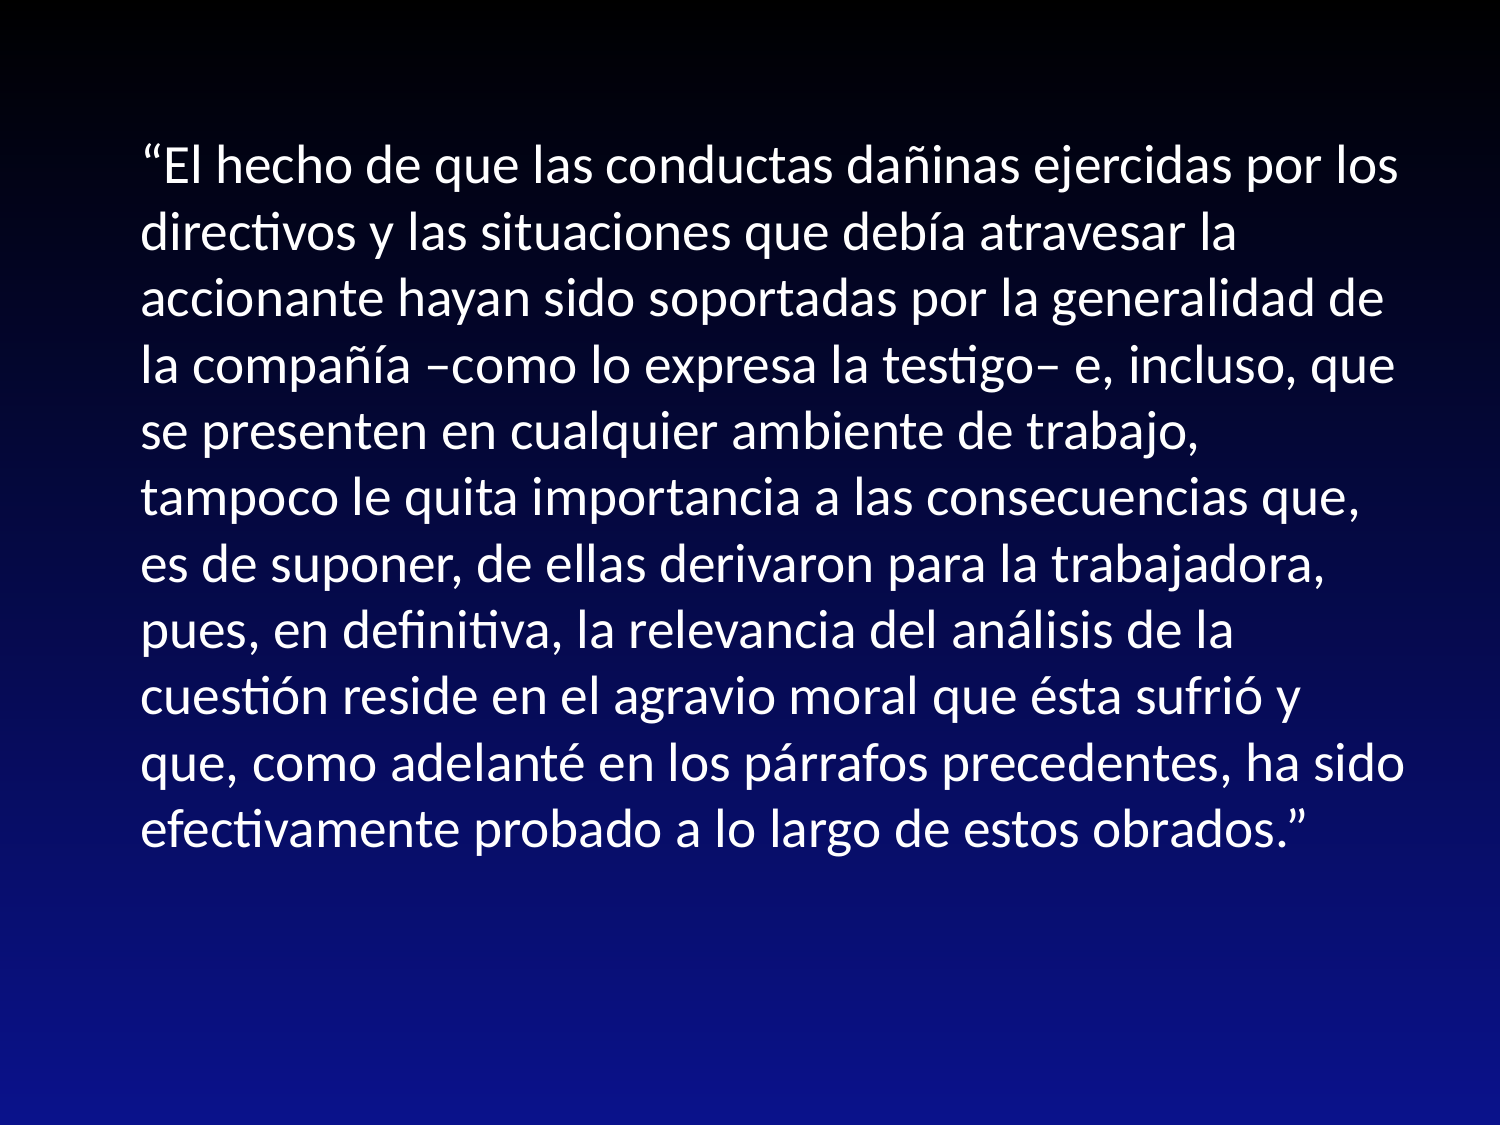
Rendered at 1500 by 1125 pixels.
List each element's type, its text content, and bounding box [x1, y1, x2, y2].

list “El hecho de que las conductas dañinas ejercidas por los directivos y las situaciones que debía atravesar la accionante hayan sido soportadas por la generalidad de la compañía –como lo expresa la testigo– e, incluso, que se presenten en cualquier ambiente de trabajo, tampoco le quita importancia a las consecuencias que, es de suponer, de ellas derivaron para la trabajadora, pues, en definitiva, la relevancia del análisis de la cuestión reside en el agravio moral que ésta sufrió y que, como adelanté en los párrafos precedentes, ha sido efectivamente probado a lo largo de estos obrados.” [74, 54, 1426, 1006]
